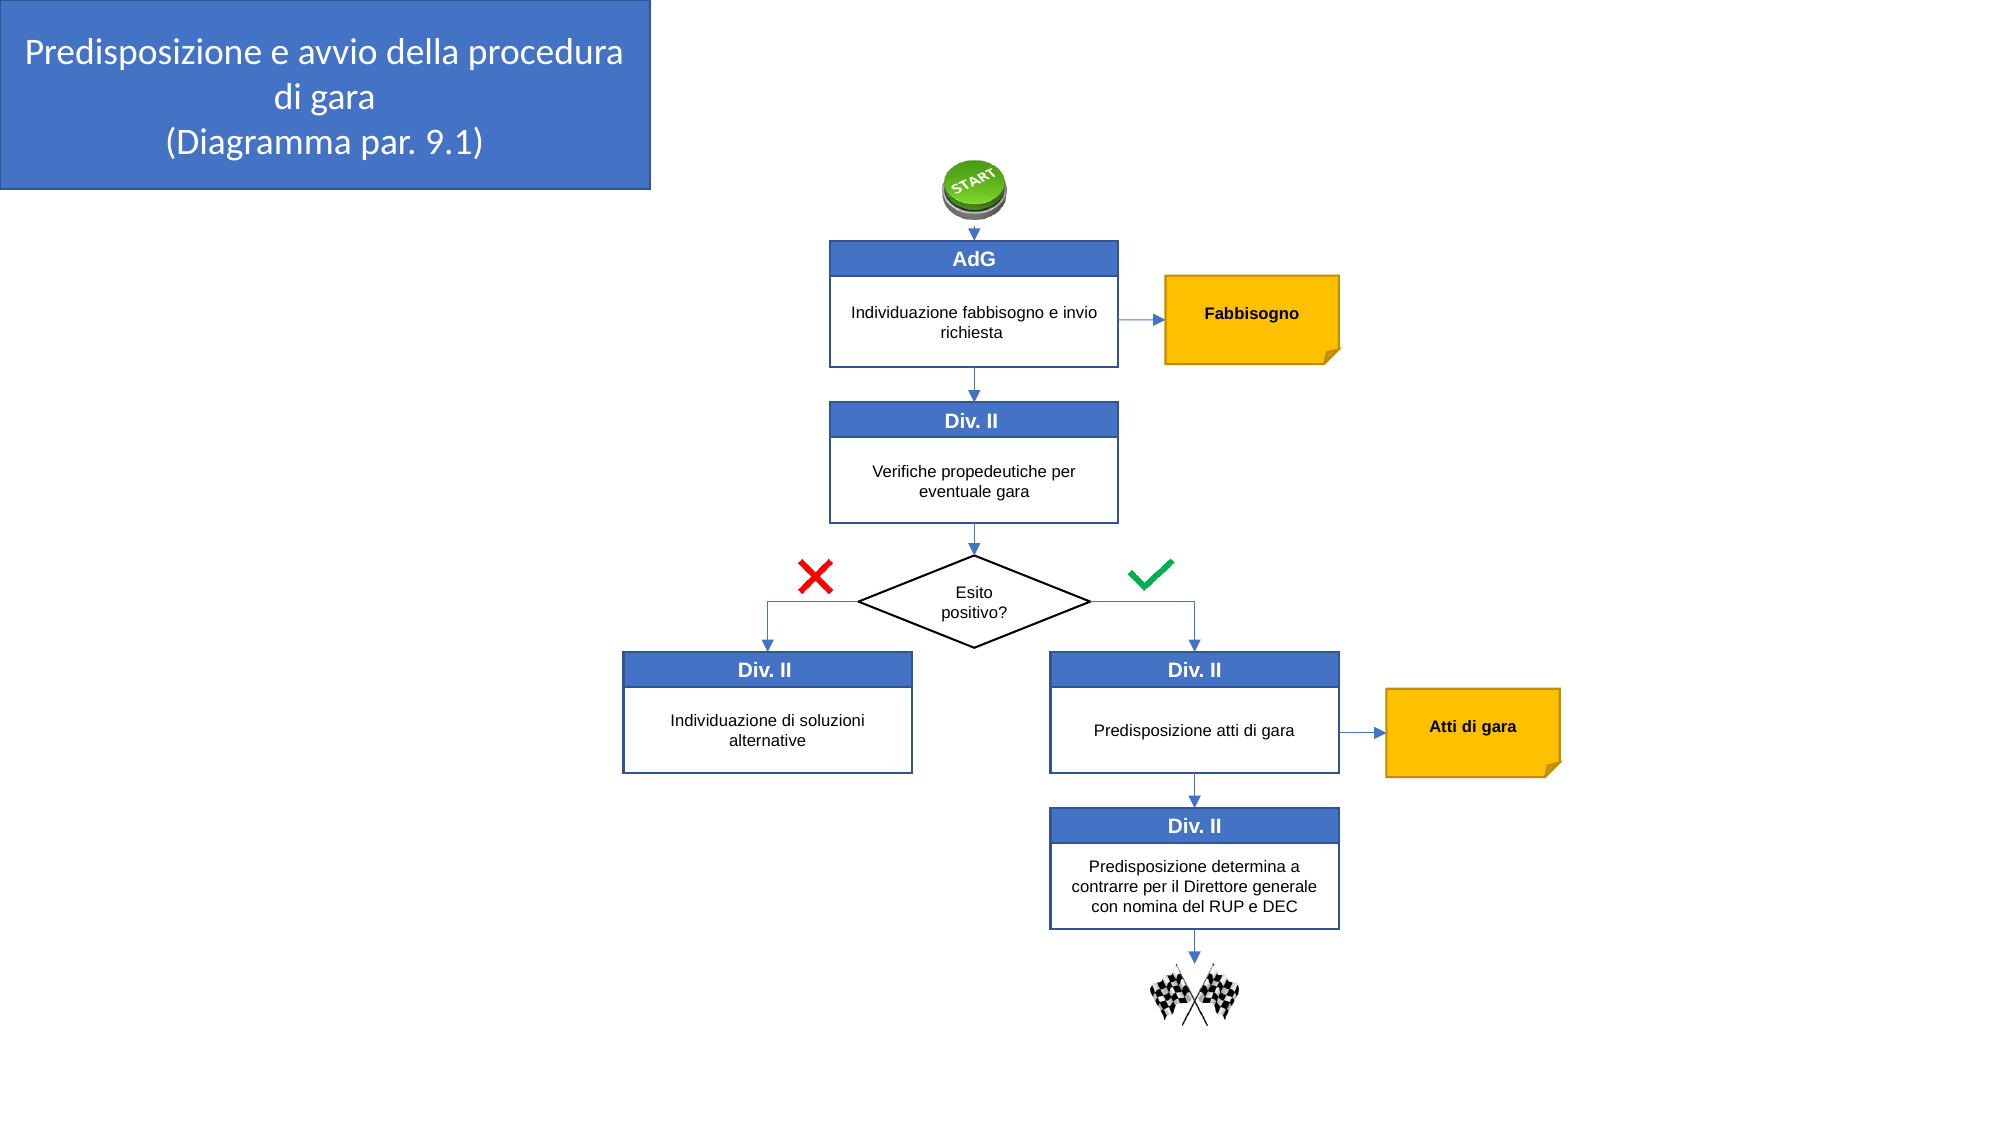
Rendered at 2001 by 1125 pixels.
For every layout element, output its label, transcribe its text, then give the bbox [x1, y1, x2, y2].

text_box Predisposizione e avvio della procedura di gara (Diagramma par. 9.1) [0, 0, 651, 190]
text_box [623, 154, 1560, 1026]
